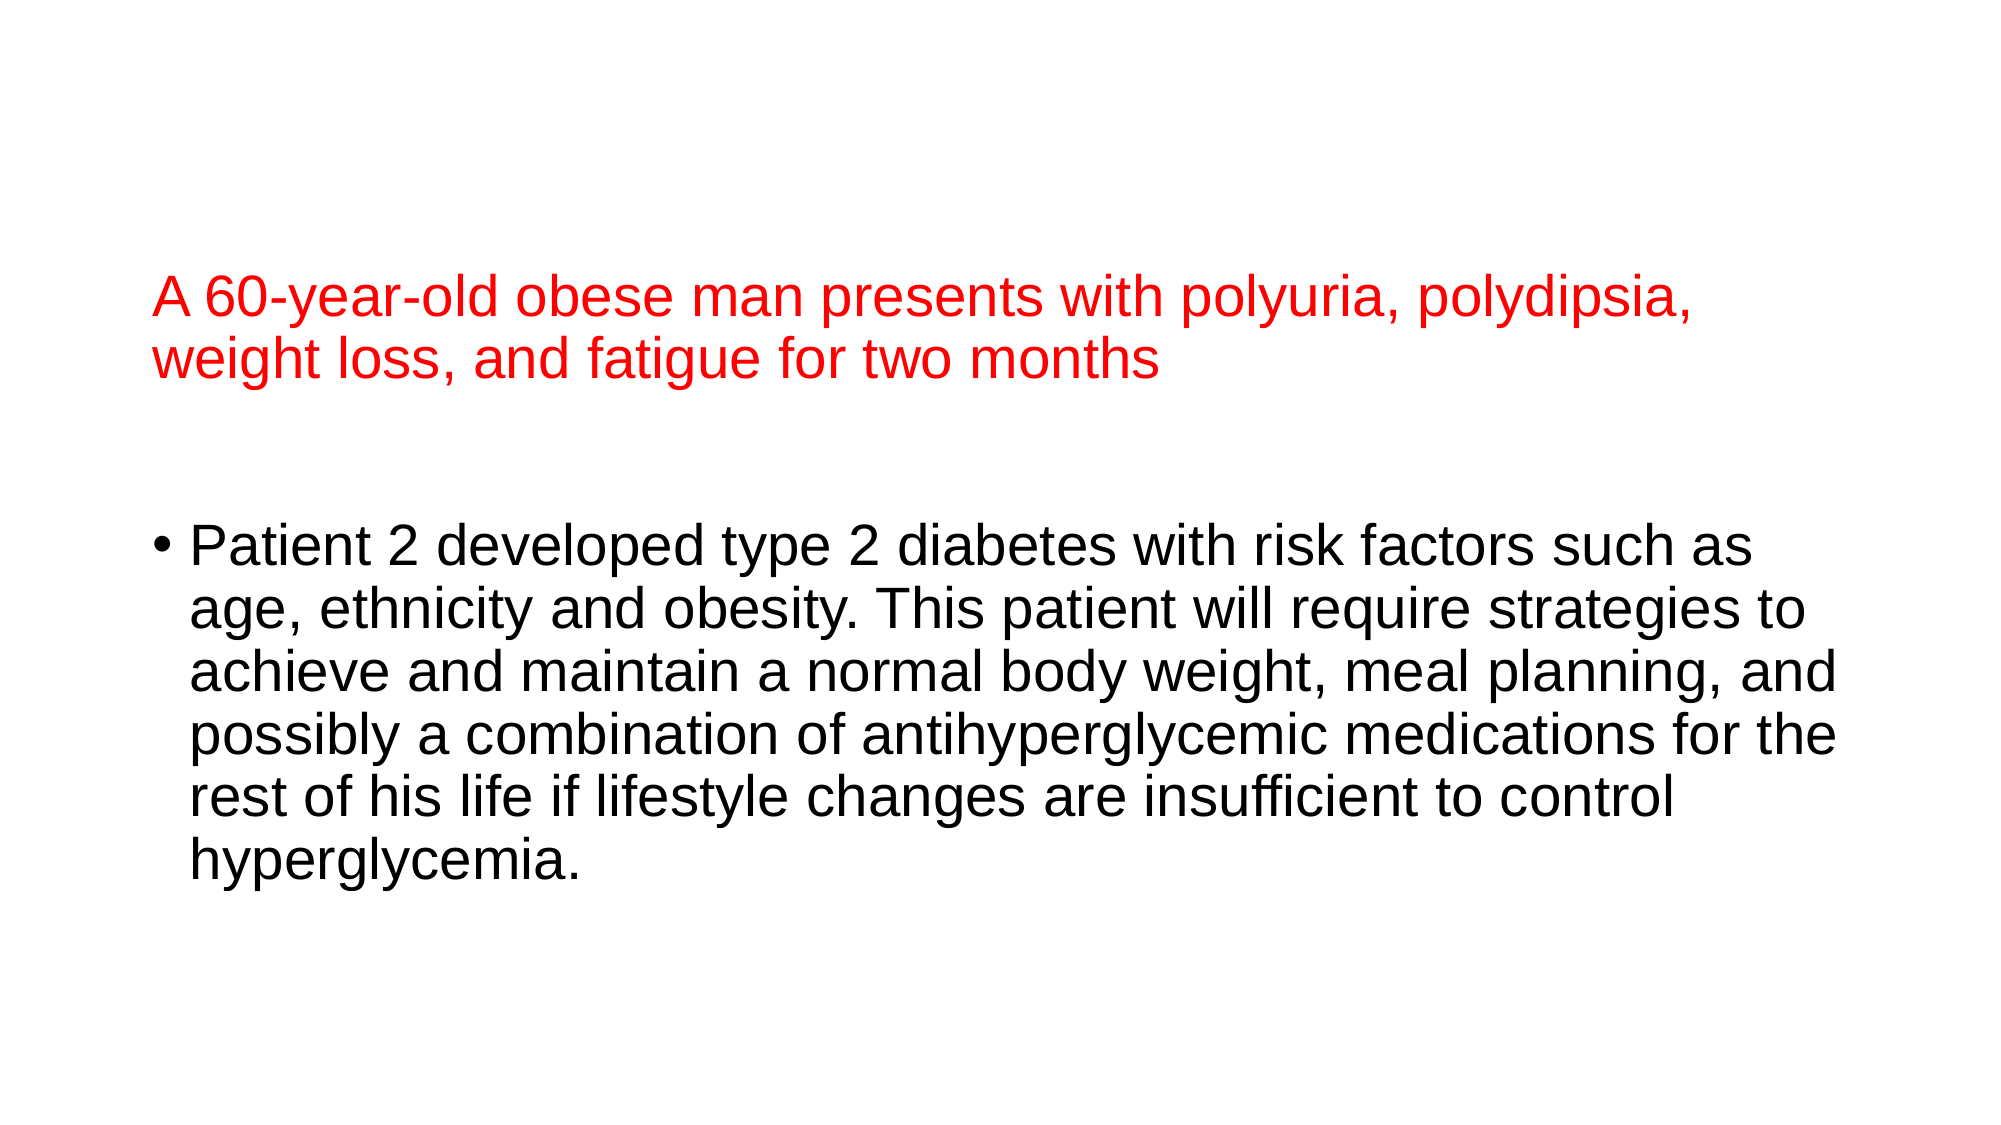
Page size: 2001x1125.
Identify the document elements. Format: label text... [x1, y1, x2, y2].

title A 60-year-old obese man presents with polyuria, polydipsia, weight loss, and fatigue for two months [137, 219, 1863, 438]
list Patient 2 developed type 2 diabetes with risk factors such as age, ethnicity and obesity. This patient will require strategies to achieve and maintain a normal body weight, meal planning, and possibly a combination of antihyperglycemic medications for the rest of his life if lifestyle changes are insufficient to control hyperglycemia. [137, 507, 1863, 944]
